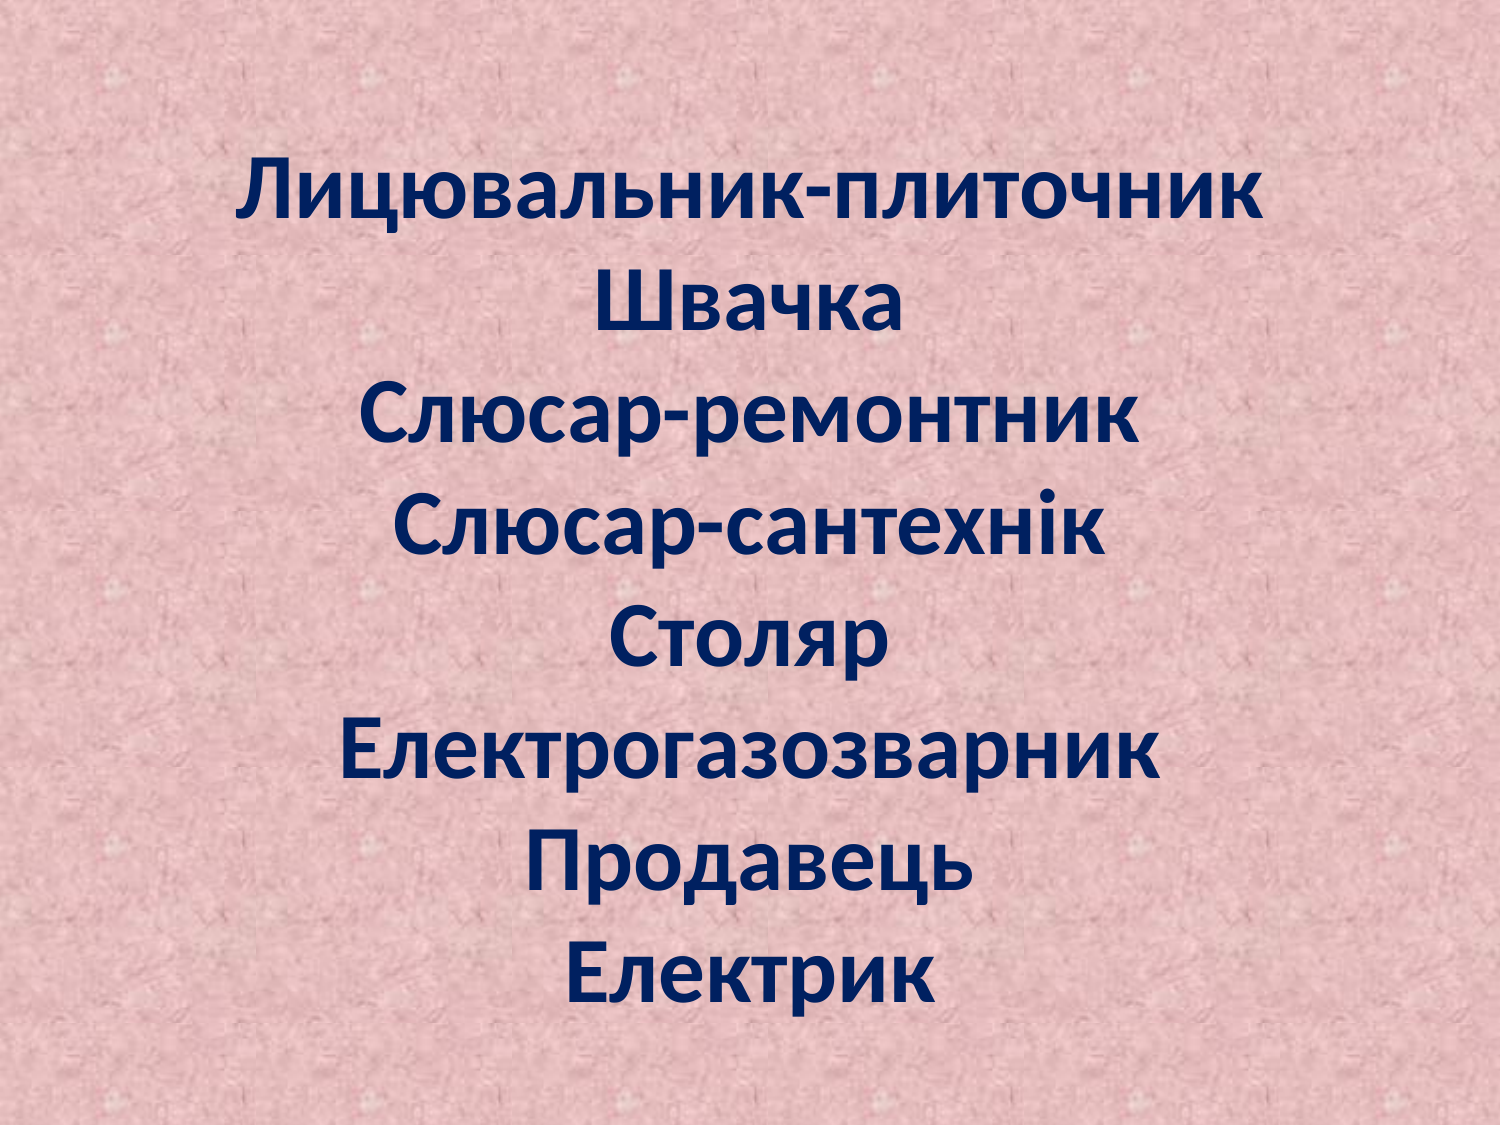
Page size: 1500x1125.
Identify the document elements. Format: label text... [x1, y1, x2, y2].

title Лицювальник-плиточник Швачка Слюсар-ремонтник Слюсар-сантехнік Столяр Електрогазозварник Продавець Електрик [0, 0, 1500, 1125]
